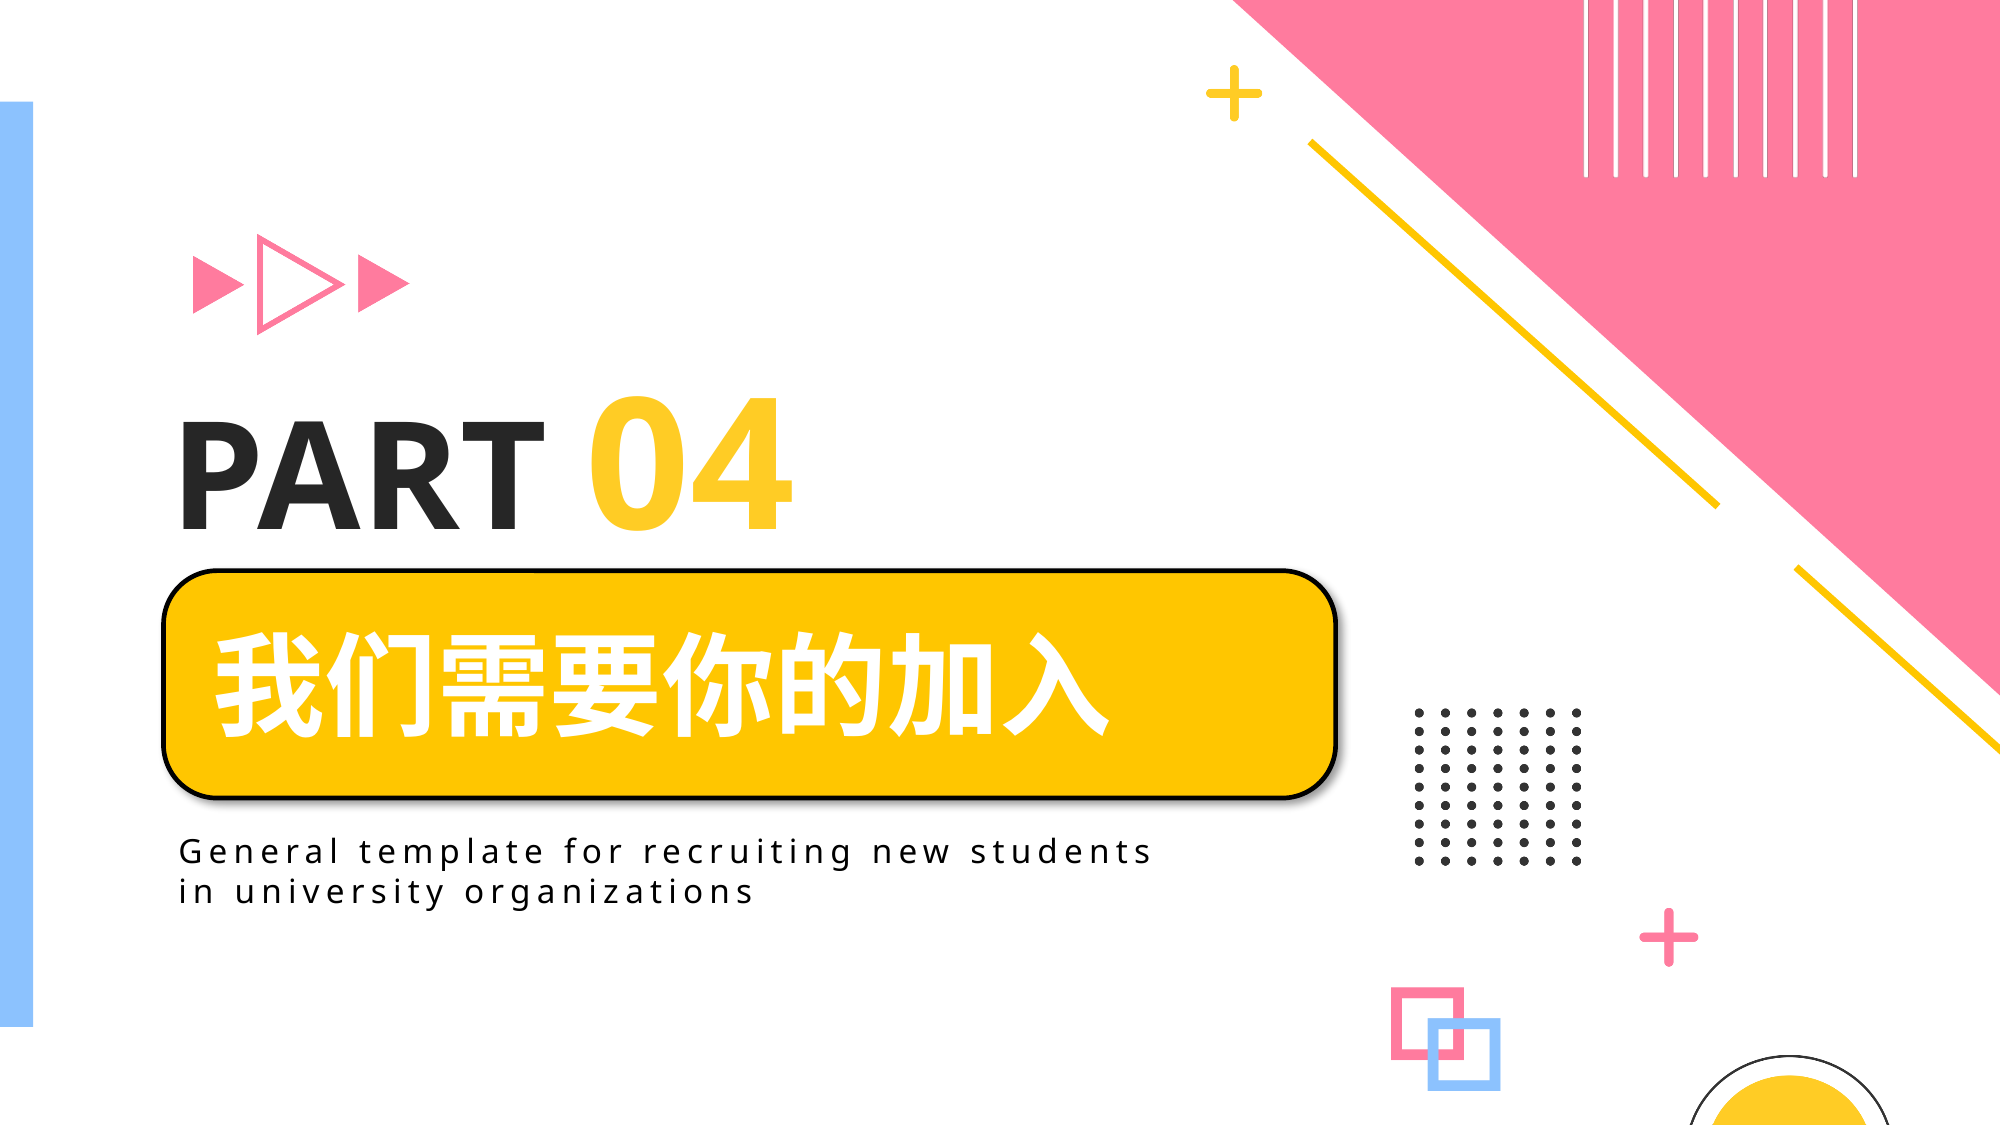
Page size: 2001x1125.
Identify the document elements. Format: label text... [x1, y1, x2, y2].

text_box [163, 570, 1336, 799]
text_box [1183, 0, 2000, 1125]
picture [163, 205, 450, 352]
text_box General template for recruiting new students in university organizations [163, 823, 1183, 918]
text_box [0, 101, 34, 1028]
text_box PART 04 [156, 338, 907, 574]
